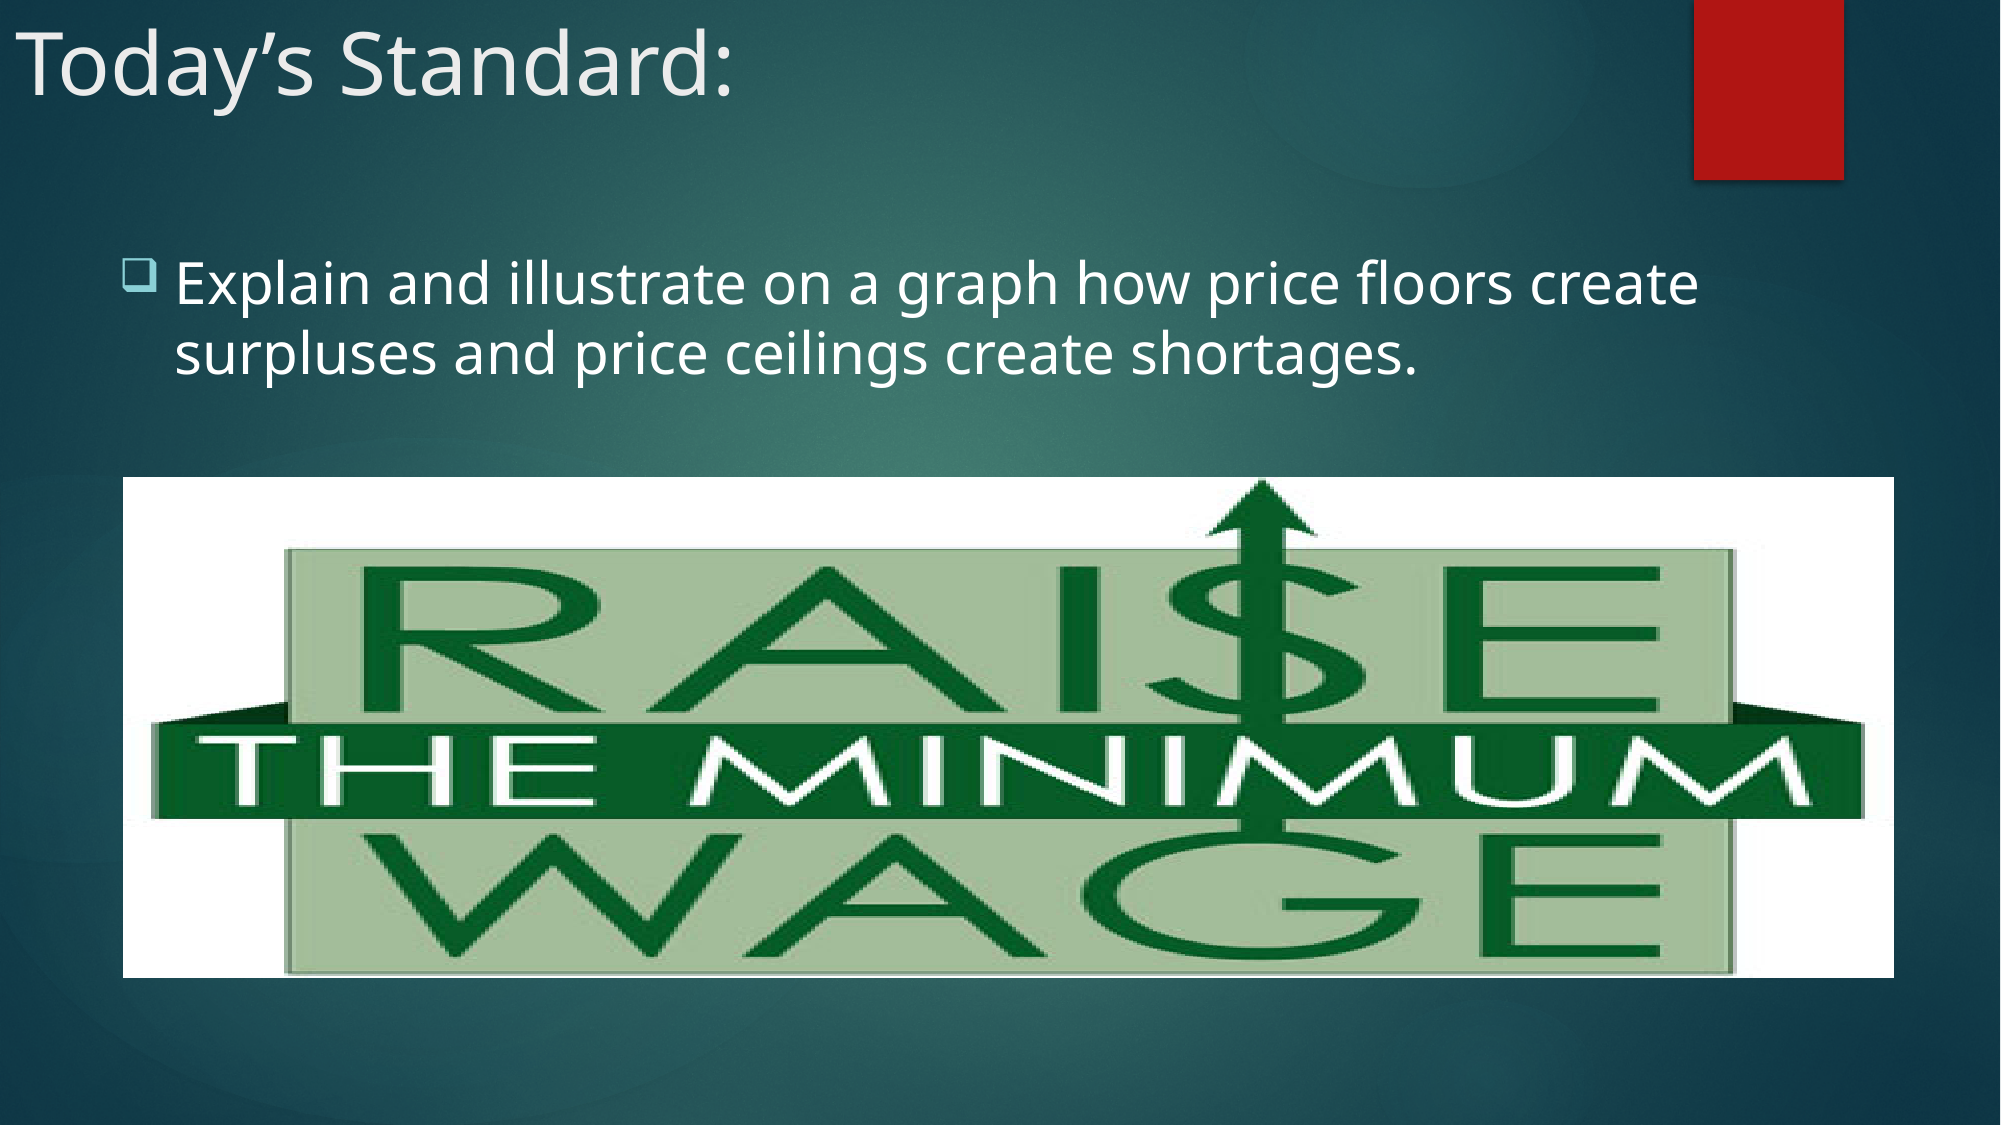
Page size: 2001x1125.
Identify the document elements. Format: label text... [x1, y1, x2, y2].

picture [123, 477, 1895, 978]
list Explain and illustrate on a graph how price floors create surpluses and price ceilings create shortages. [103, 238, 1972, 420]
title Today’s Standard: [0, 0, 1662, 239]
